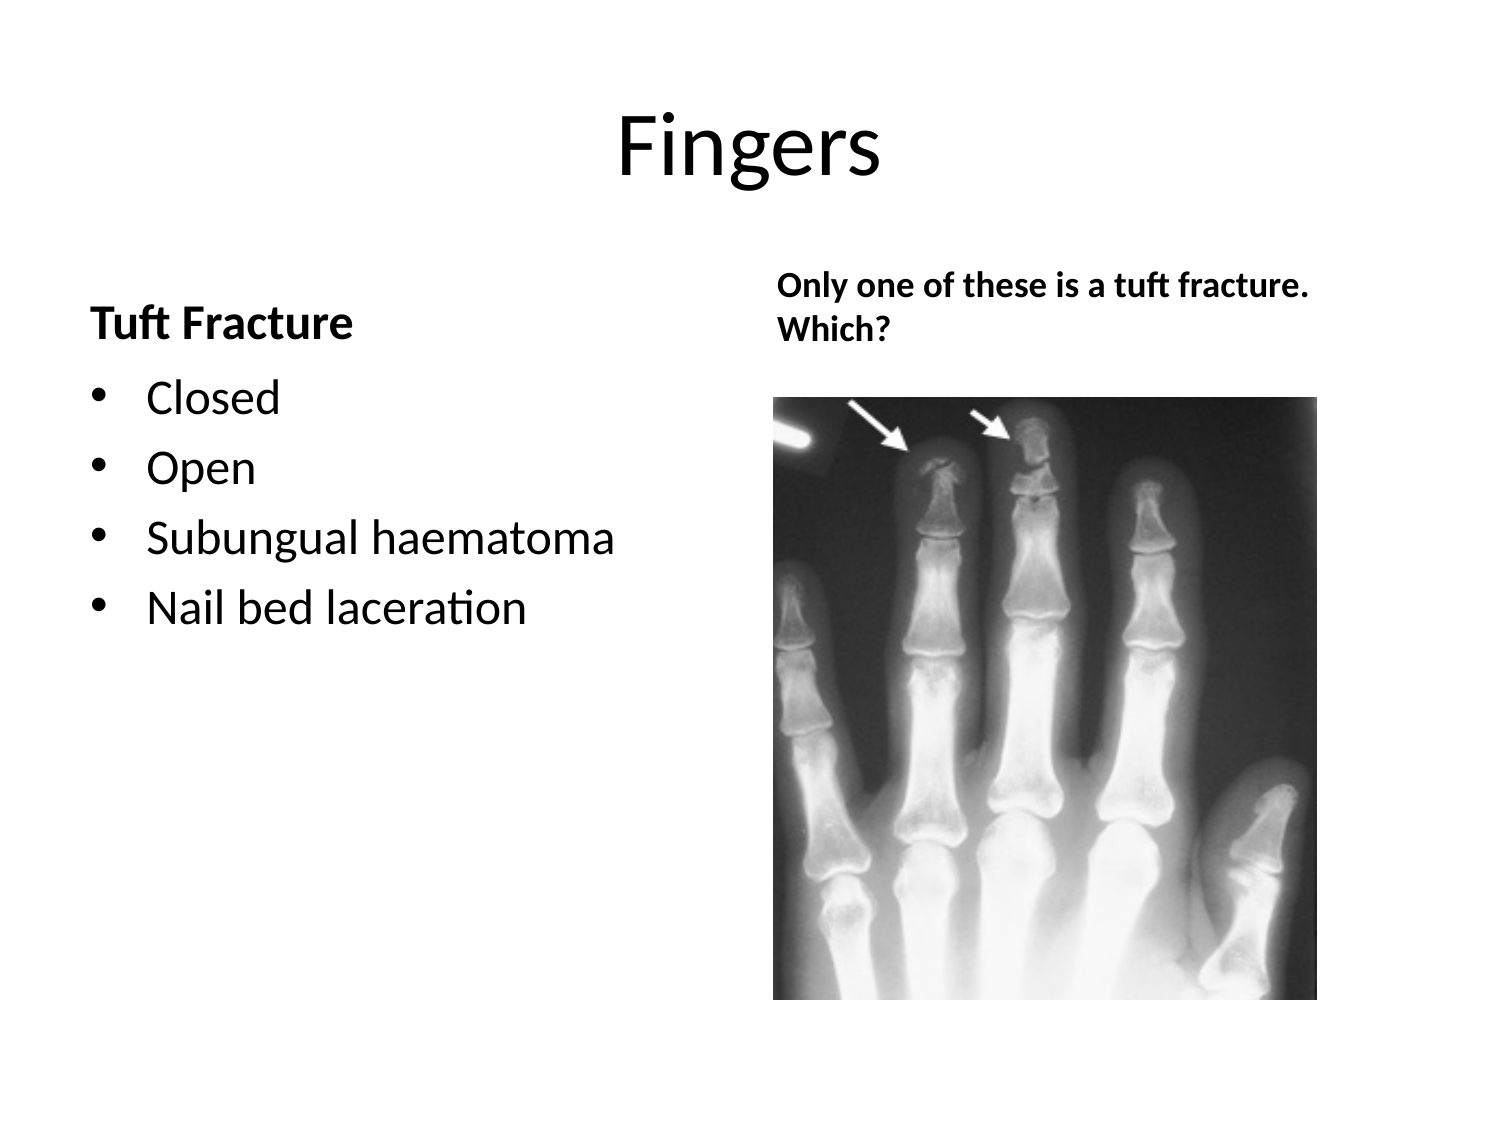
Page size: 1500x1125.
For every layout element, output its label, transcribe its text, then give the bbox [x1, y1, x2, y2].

title Fingers [75, 45, 1425, 233]
list Only one of these is a tuft fracture. Which? [761, 251, 1425, 357]
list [773, 396, 1318, 1000]
list Closed Open Subungual haematoma Nail bed laceration [75, 356, 738, 1005]
list Tuft Fracture [75, 251, 738, 356]
